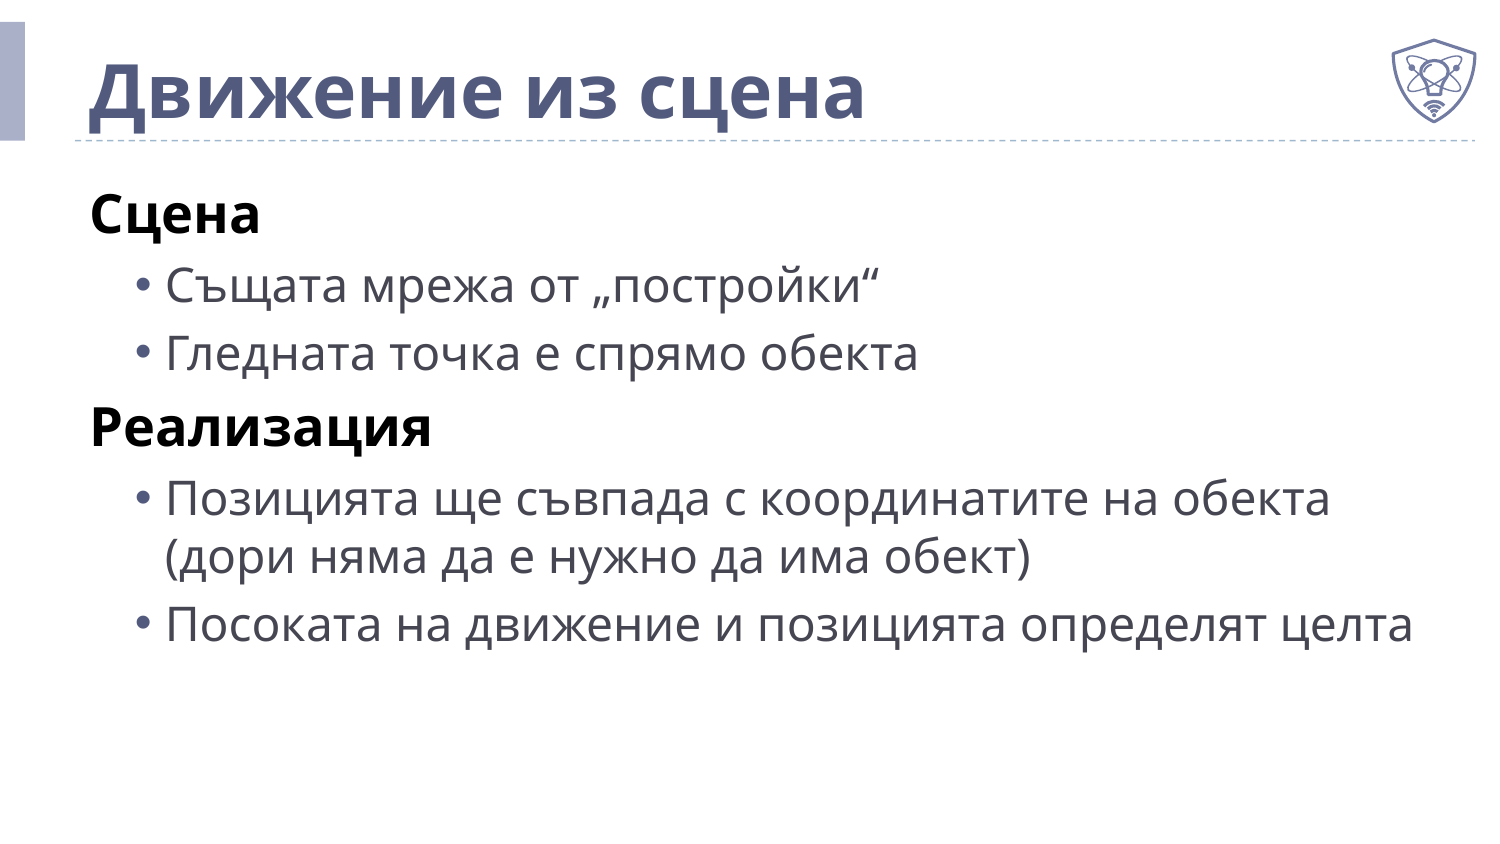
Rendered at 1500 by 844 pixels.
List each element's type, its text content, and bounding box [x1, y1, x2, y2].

list Сцена Същата мрежа от „постройки“ Гледната точка е спрямо обекта Реализация Позицията ще съвпада с координатите на обекта (дори няма да е нужно да има обект) Посоката на движение и позицията определят целта [75, 171, 1475, 835]
title Движение из сцена [75, 18, 1475, 141]
